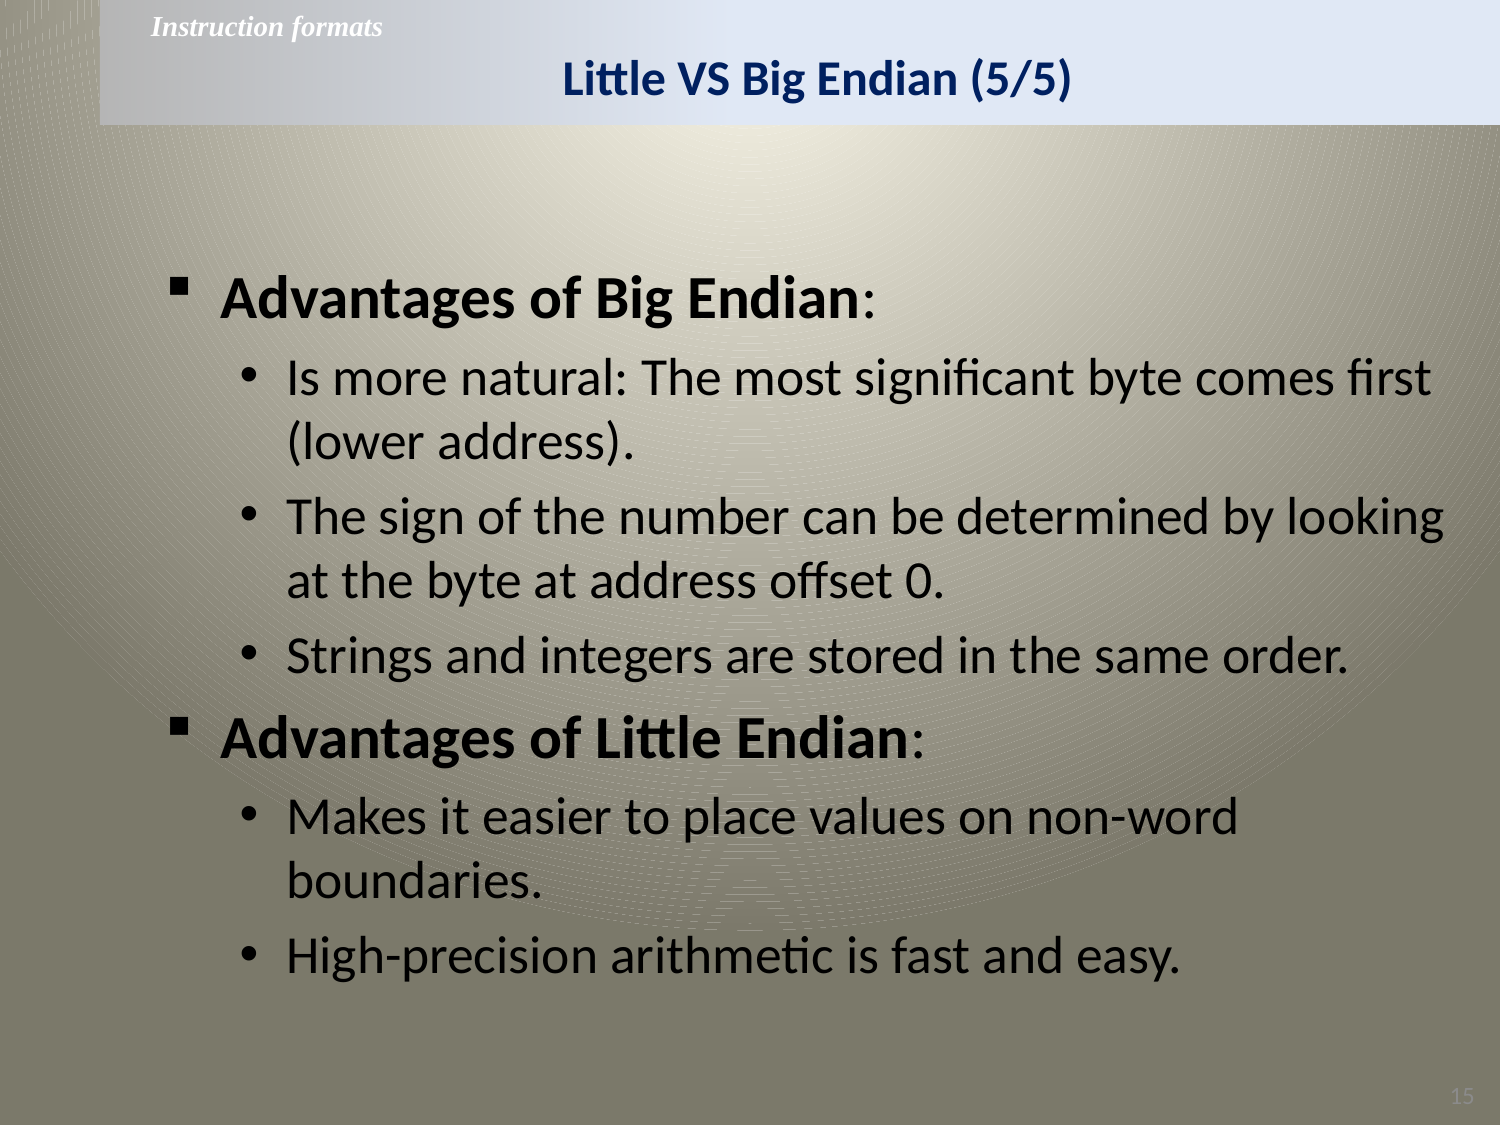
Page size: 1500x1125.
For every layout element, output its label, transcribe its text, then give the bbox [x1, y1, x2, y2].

list Advantages of Big Endian: Is more natural: The most significant byte comes first (lower address). The sign of the number can be determined by looking at the byte at address offset 0. Strings and integers are stored in the same order. Advantages of Little Endian: Makes it easier to place values on non-word boundaries. High-precision arithmetic is fast and easy. [150, 249, 1488, 993]
list Instruction formats [135, 0, 625, 50]
title Little VS Big Endian (5/5) [135, 37, 1500, 113]
